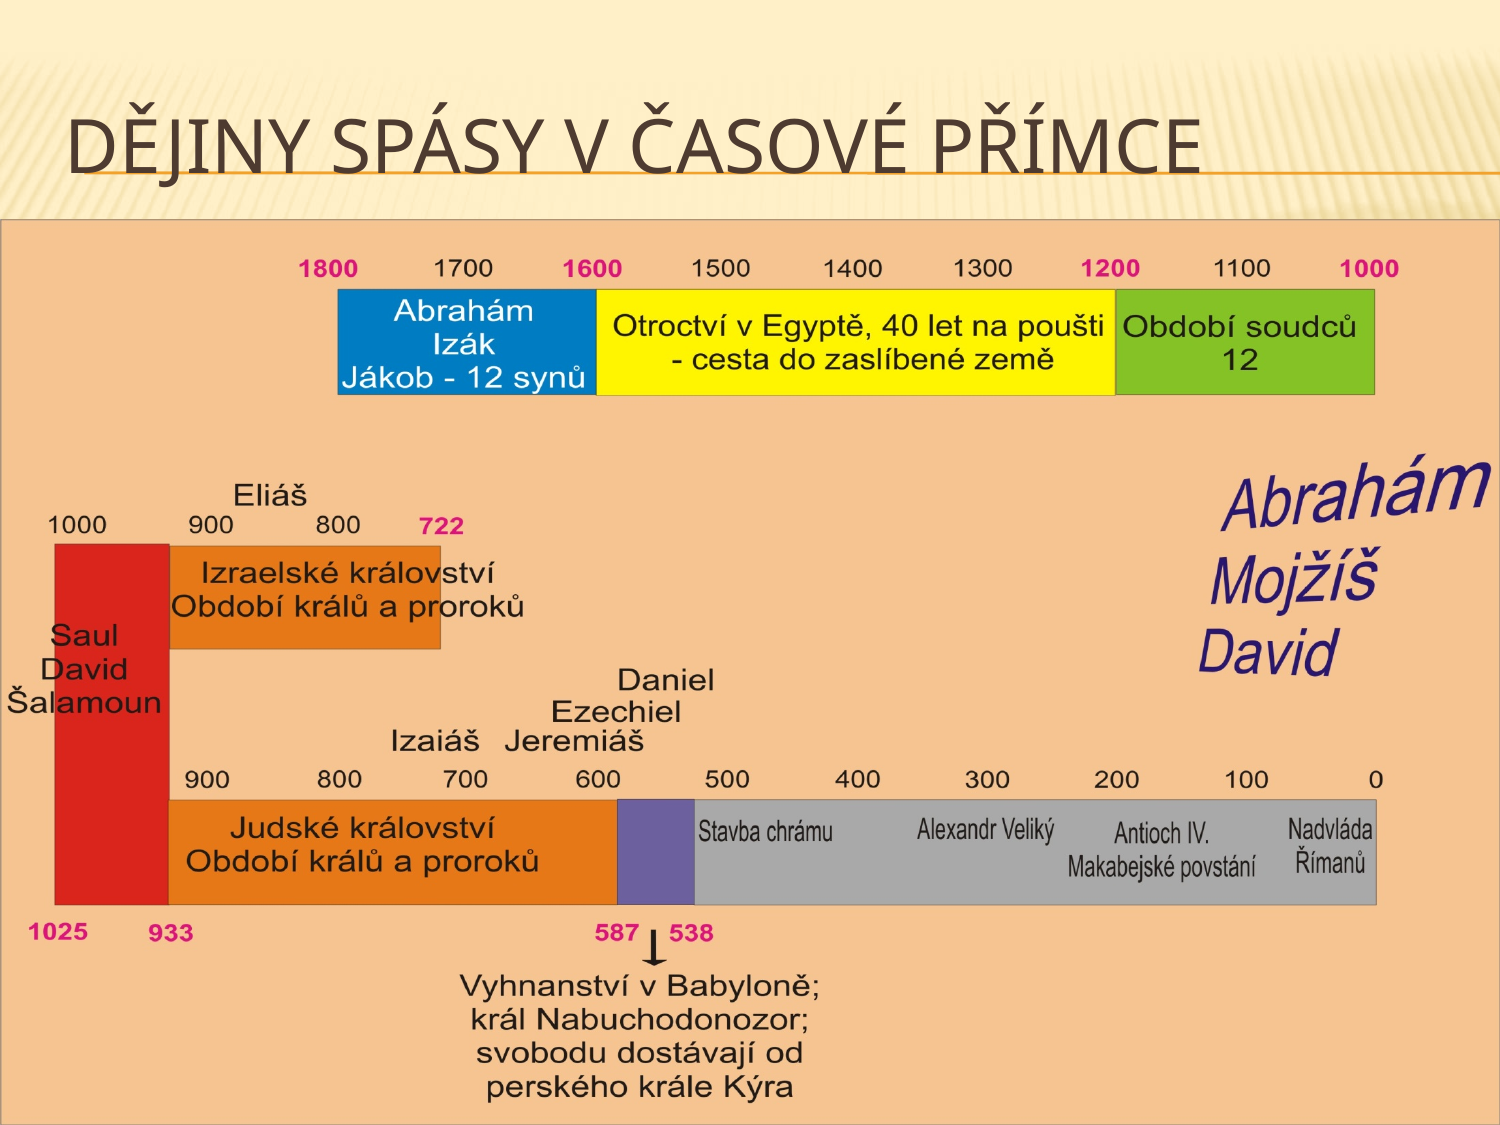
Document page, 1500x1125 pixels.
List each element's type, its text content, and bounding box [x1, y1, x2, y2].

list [0, 219, 1500, 1125]
title Dějiny spásy v časové přímce [50, 75, 1475, 213]
